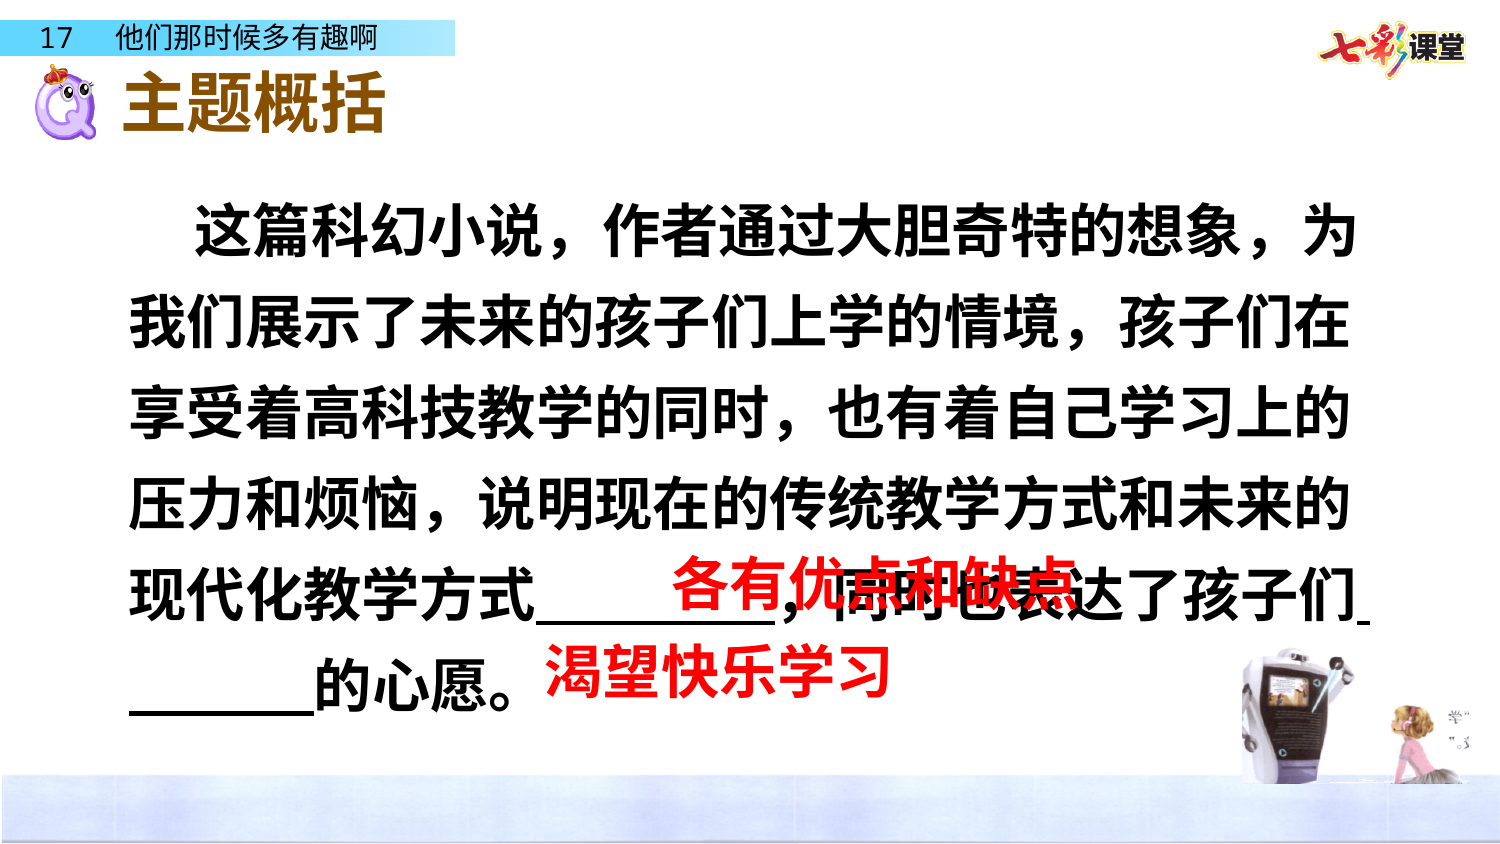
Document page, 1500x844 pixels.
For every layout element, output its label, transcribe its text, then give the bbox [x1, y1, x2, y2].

picture [1316, 20, 1468, 80]
picture [35, 63, 97, 140]
text_box 渴望快乐学习 [529, 627, 974, 713]
text_box 主题概括 [108, 55, 443, 147]
text_box 这篇科幻小说，作者通过大胆奇特的想象，为我们展示了未来的孩子们上学的情境，孩子们在享受着高科技教学的同时，也有着自己学习上的压力和烦恼，说明现在的传统教学方式和未来的现代化教学方式 ，同时也表达了孩子们 的心愿。 [117, 167, 1388, 725]
picture [0, 639, 1500, 844]
text_box 各有优点和缺点 [657, 539, 1188, 625]
